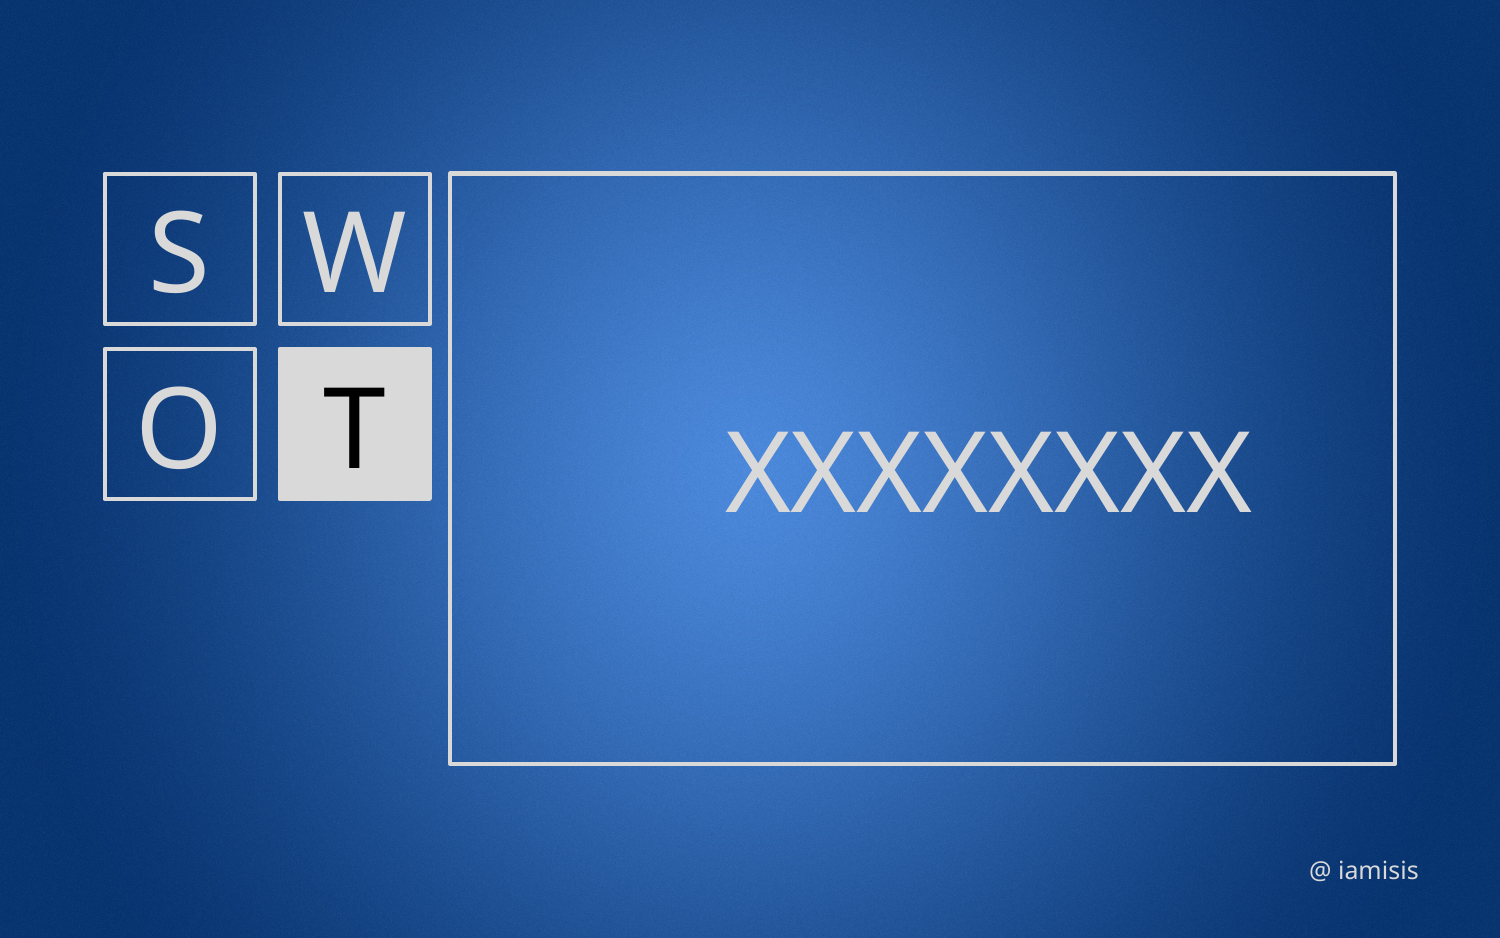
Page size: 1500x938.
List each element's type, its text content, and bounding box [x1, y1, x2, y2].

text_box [104, 172, 1396, 765]
picture [0, 0, 1500, 938]
text_box @ iamisis [1294, 846, 1434, 892]
